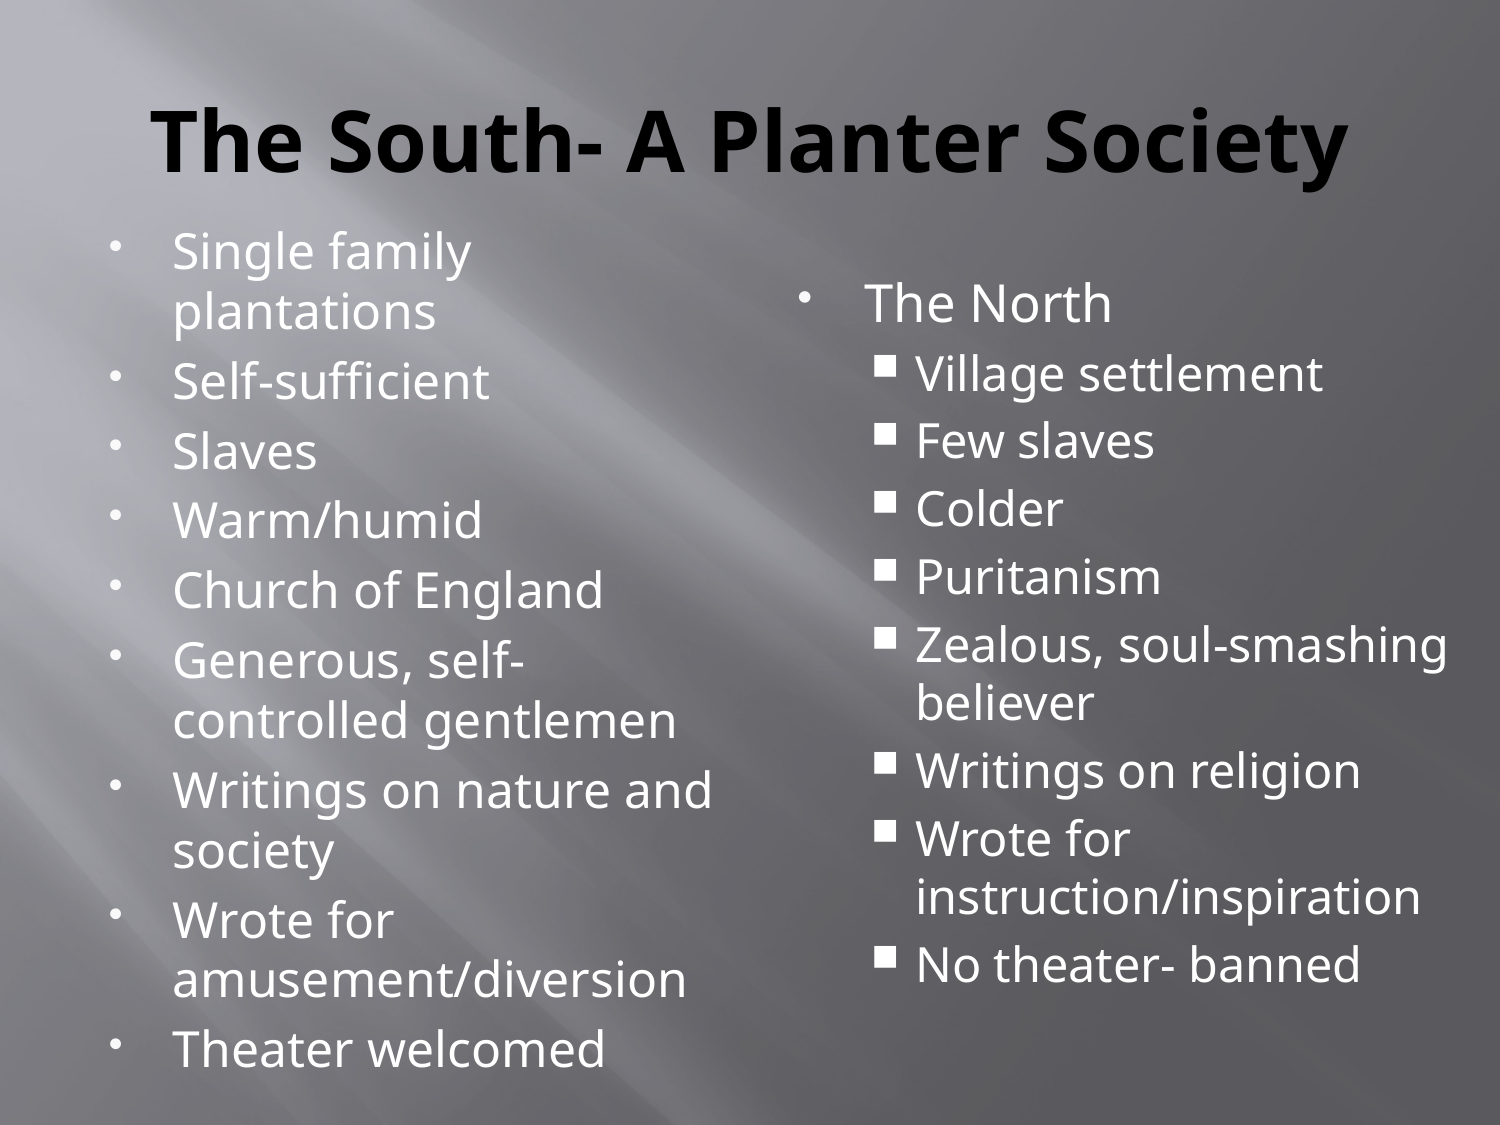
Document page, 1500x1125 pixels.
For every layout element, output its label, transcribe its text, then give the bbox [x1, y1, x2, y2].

title The South- A Planter Society [75, 45, 1425, 233]
list The North Village settlement Few slaves Colder Puritanism Zealous, soul-smashing believer Writings on religion Wrote for instruction/inspiration No theater- banned [762, 262, 1475, 1005]
list Single family plantations Self-sufficient Slaves Warm/humid Church of England Generous, self-controlled gentlemen Writings on nature and society Wrote for amusement/diversion Theater welcomed [75, 212, 738, 1100]
